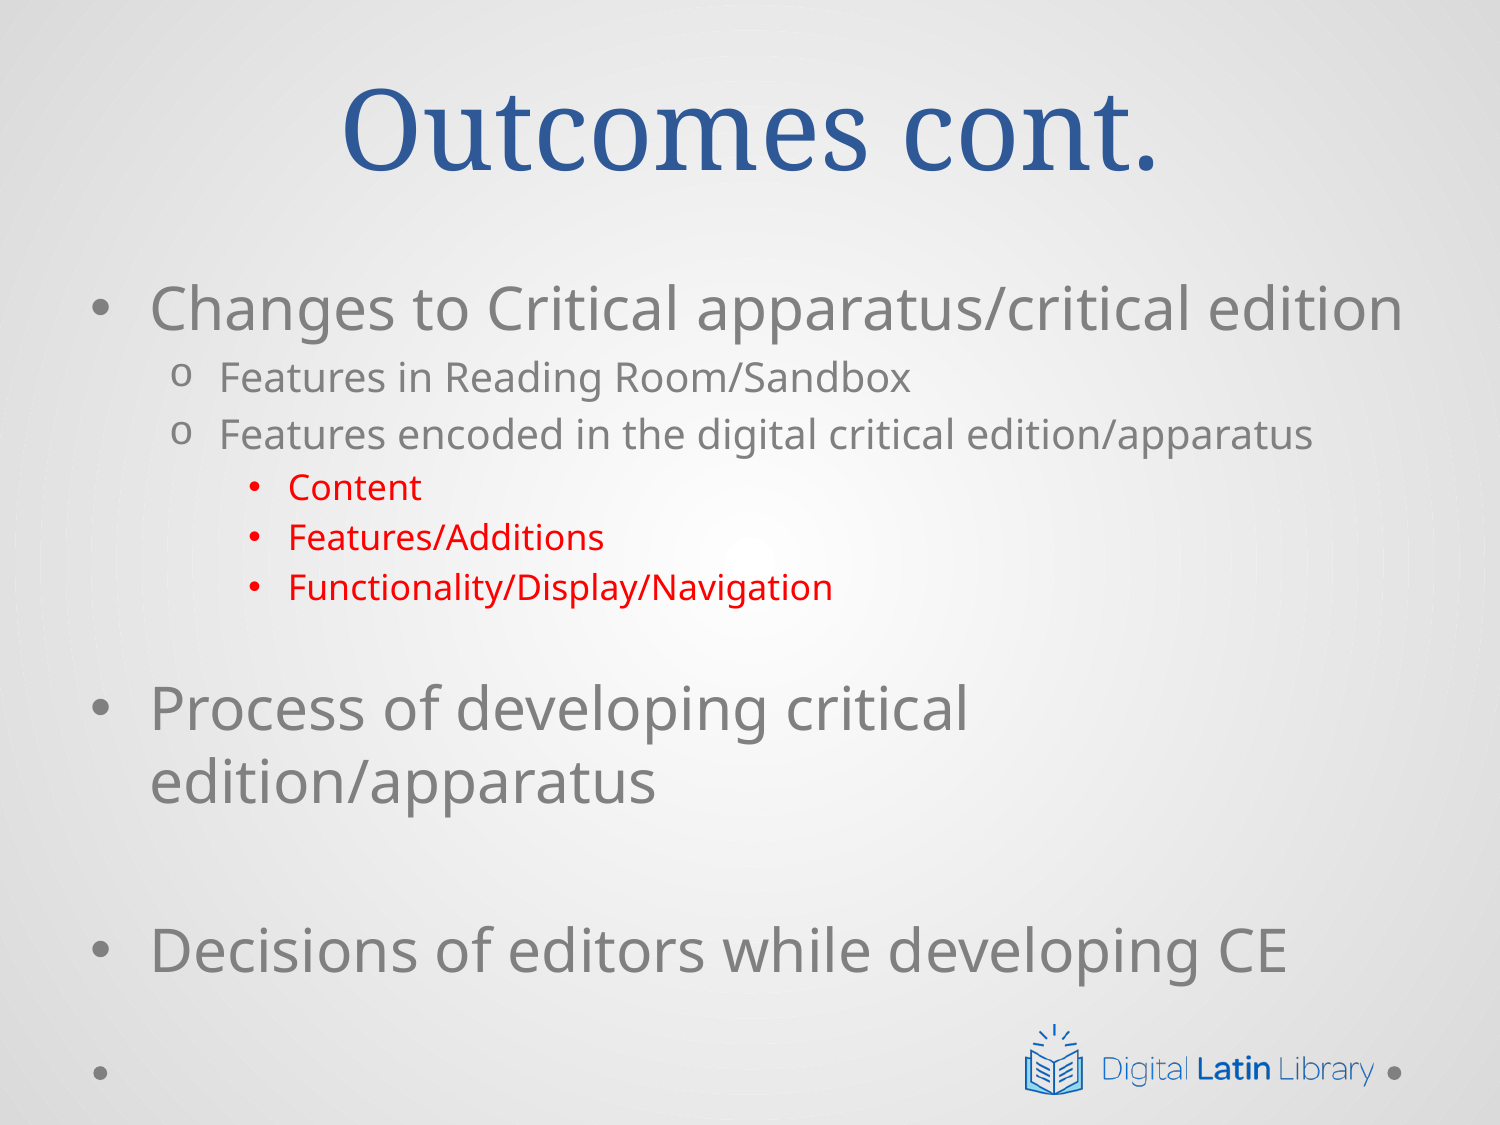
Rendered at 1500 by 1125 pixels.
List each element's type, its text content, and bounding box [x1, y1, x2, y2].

picture [1025, 1024, 1374, 1095]
title Outcomes cont. [75, 0, 1425, 200]
list Changes to Critical apparatus/critical edition Features in Reading Room/Sandbox Features encoded in the digital critical edition/apparatus Content Features/Additions Functionality/Display/Navigation Process of developing critical edition/apparatus Decisions of editors while developing CE [75, 262, 1425, 1013]
